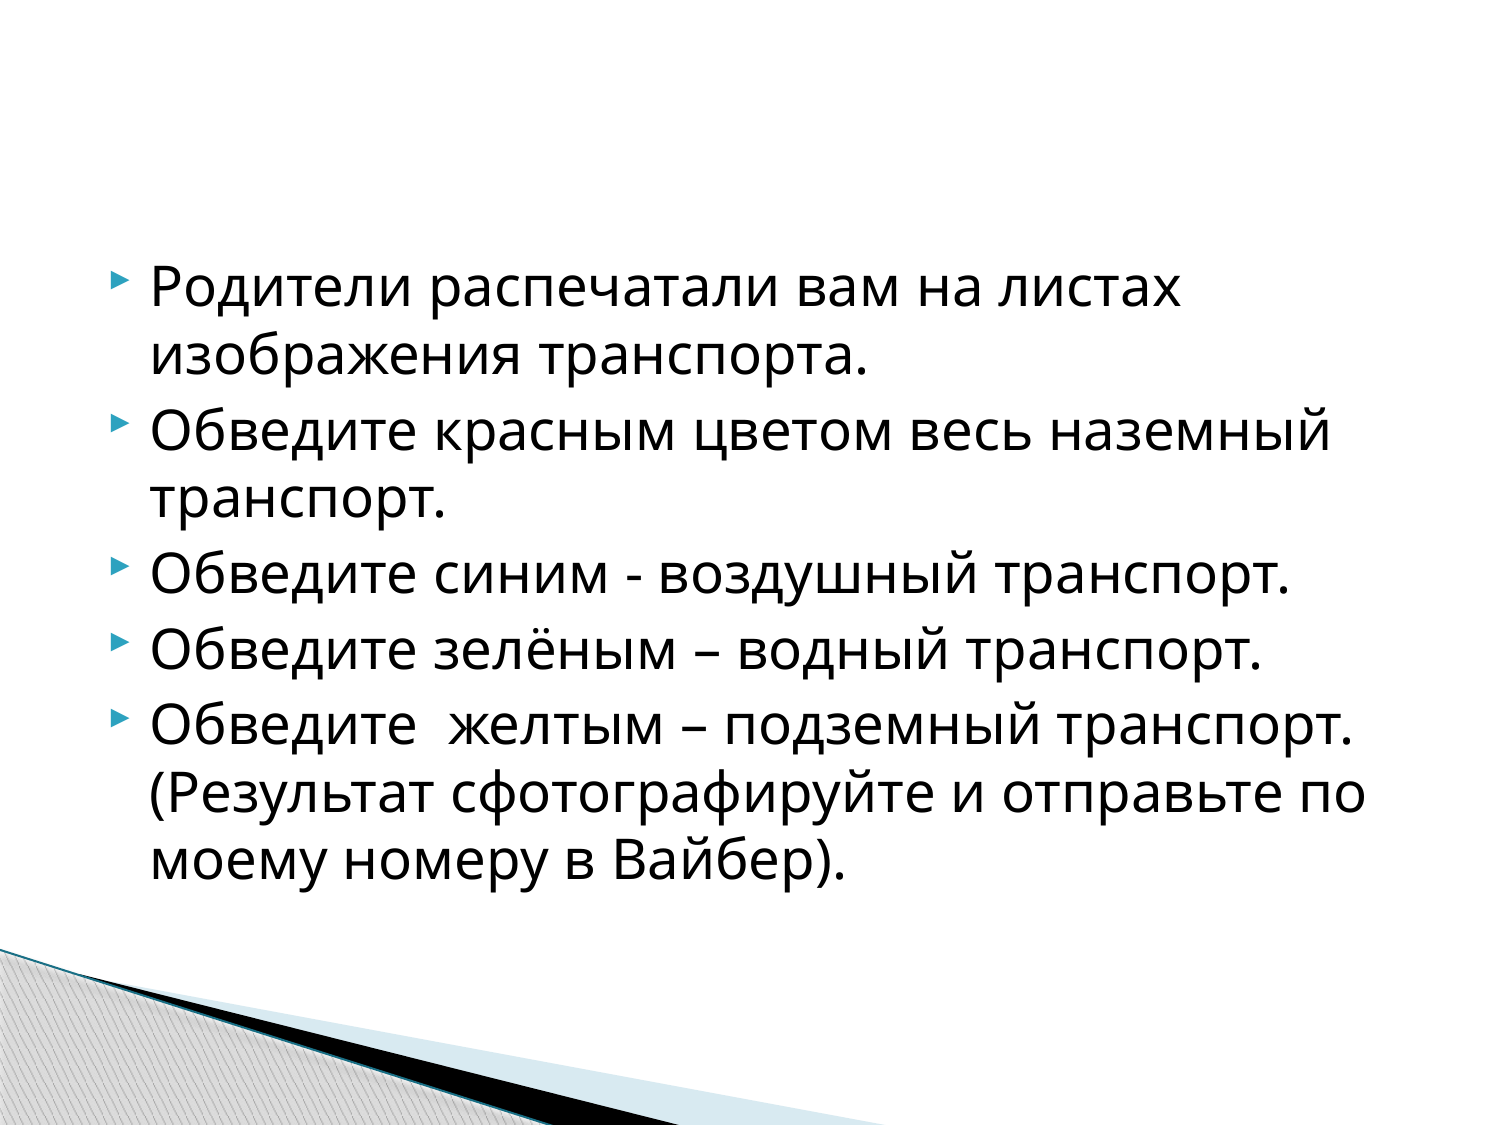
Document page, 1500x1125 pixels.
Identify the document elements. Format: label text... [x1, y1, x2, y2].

list Родители распечатали вам на листах изображения транспорта. Обведите красным цветом весь наземный транспорт. Обведите синим - воздушный транспорт. Обведите зелёным – водный транспорт. Обведите желтым – подземный транспорт. (Результат сфотографируйте и отправьте по моему номеру в Вайбер). [75, 243, 1425, 986]
